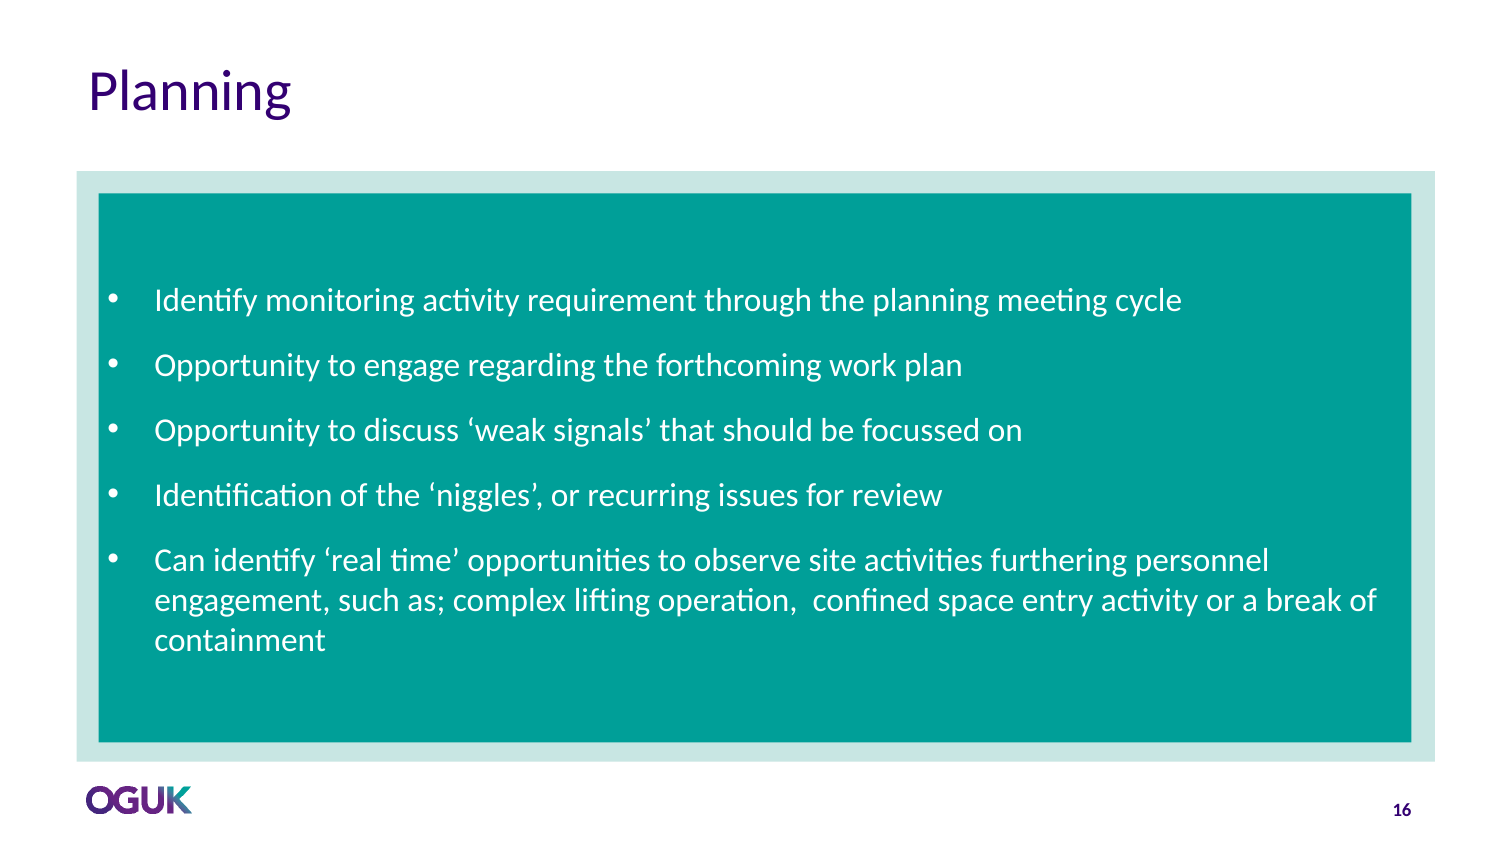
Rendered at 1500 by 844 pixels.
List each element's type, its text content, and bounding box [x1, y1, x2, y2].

title Planning [88, 38, 1412, 145]
text_box Identify monitoring activity requirement through the planning meeting cycle Opportunity to engage regarding the forthcoming work plan Opportunity to discuss ‘weak signals’ that should be focussed on Identification of the ‘niggles’, or recurring issues for review Can identify ‘real time’ opportunities to observe site activities furthering personnel engagement, such as; complex lifting operation, confined space entry activity or a break of containment [98, 192, 1412, 743]
slide_number 16 [1352, 800, 1412, 818]
text_box [76, 170, 1436, 763]
picture [76, 778, 200, 822]
